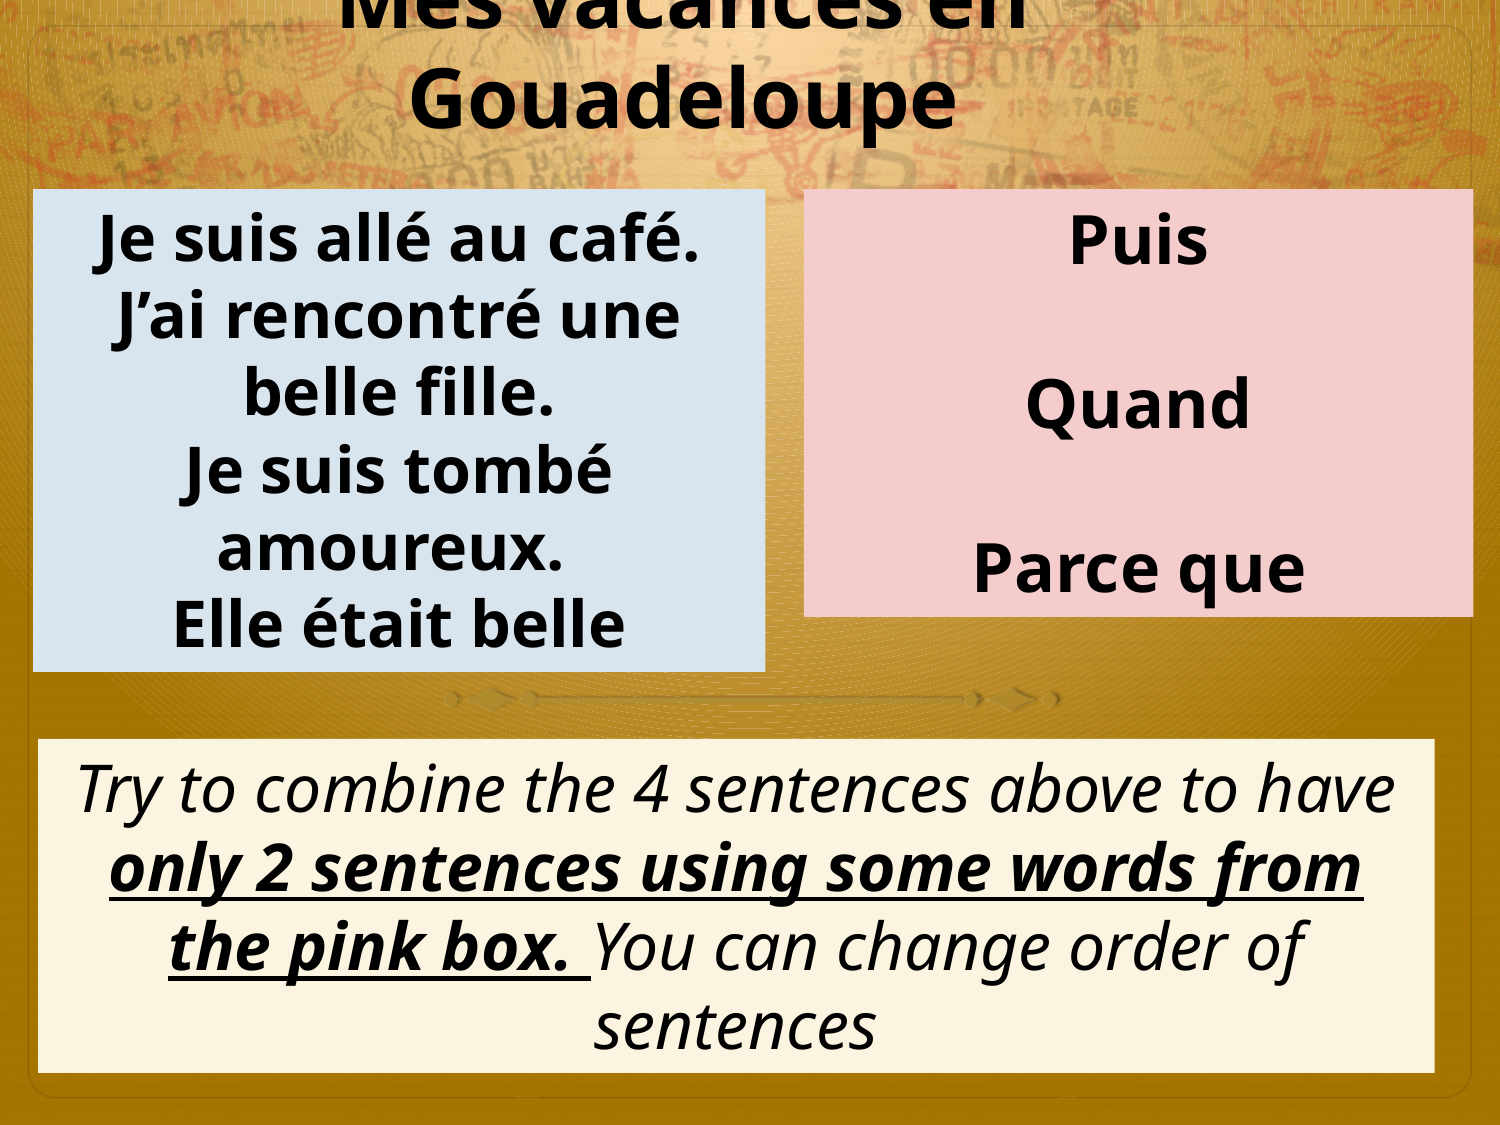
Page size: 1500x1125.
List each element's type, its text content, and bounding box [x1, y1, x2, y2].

picture [0, 0, 1500, 1125]
title Mes vacances en Gouadeloupe [38, 20, 1329, 153]
subtitle Je suis allé au café. J’ai rencontré une belle fille. Je suis tombé amoureux. Elle était belle [33, 189, 766, 672]
text_box Puis Quand Parce que [803, 189, 1474, 617]
text_box Try to combine the 4 sentences above to have only 2 sentences using some words from the pink box. You can change order of sentences [38, 738, 1435, 1073]
